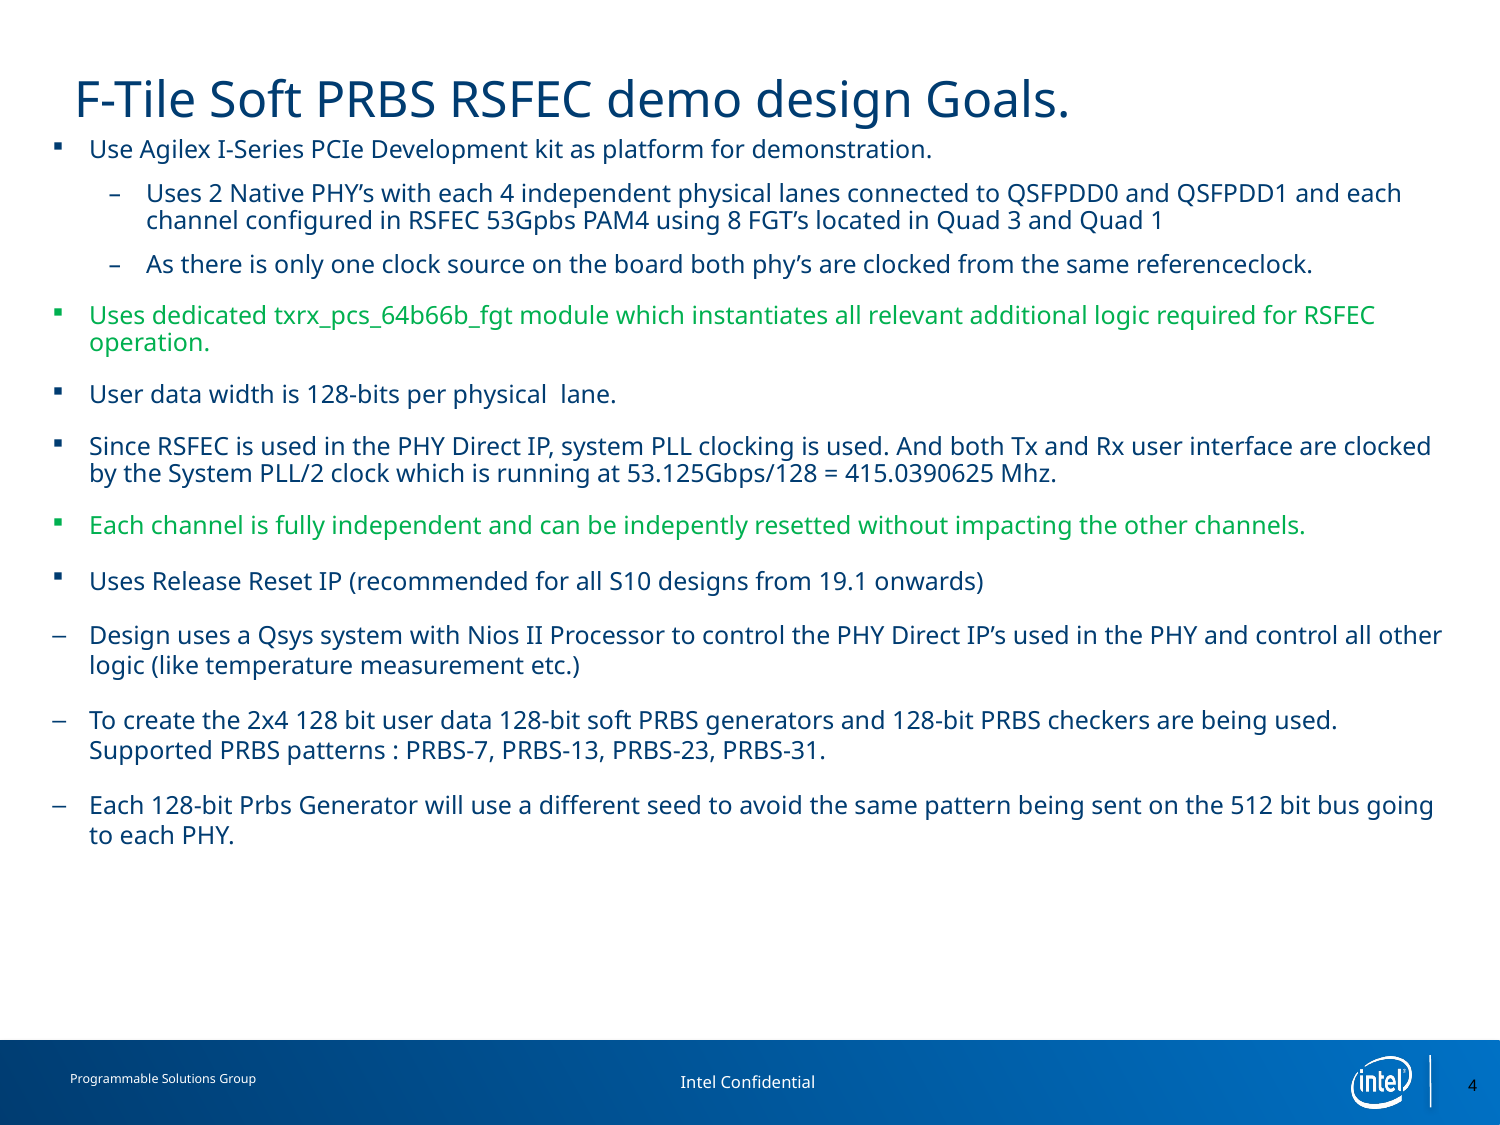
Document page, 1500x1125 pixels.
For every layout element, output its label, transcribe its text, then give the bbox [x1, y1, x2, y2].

slide_number 4 [1127, 1055, 1478, 1116]
title F-Tile Soft PRBS RSFEC demo design Goals. [74, 67, 1425, 137]
list Use Agilex I-Series PCIe Development kit as platform for demonstration. Uses 2 Native PHY’s with each 4 independent physical lanes connected to QSFPDD0 and QSFPDD1 and each channel configured in RSFEC 53Gpbs PAM4 using 8 FGT’s located in Quad 3 and Quad 1 As there is only one clock source on the board both phy’s are clocked from the same referenceclock. Uses dedicated txrx_pcs_64b66b_fgt module which instantiates all relevant additional logic required for RSFEC operation. User data width is 128-bits per physical lane. Since RSFEC is used in the PHY Direct IP, system PLL clocking is used. And both Tx and Rx user interface are clocked by the System PLL/2 clock which is running at 53.125Gbps/128 = 415.0390625 Mhz. Each channel is fully independent and can be indepently resetted without impacting the other channels. Uses Release Reset IP (recommended for all S10 designs from 19.1 onwards) Design uses a Qsys system with Nios II Processor to control the PHY Direct IP’s used in the PHY and control all other logic (like temperature measurement etc.) To create the 2x4 128 bit user data 128-bit soft PRBS generators and 128-bit PRBS checkers are being used. Supported PRBS patterns : PRBS-7, PRBS-13, PRBS-23, PRBS-31. Each 128-bit Prbs Generator will use a different seed to avoid the same pattern being sent on the 512 bit bus going to each PHY. [52, 137, 1448, 963]
